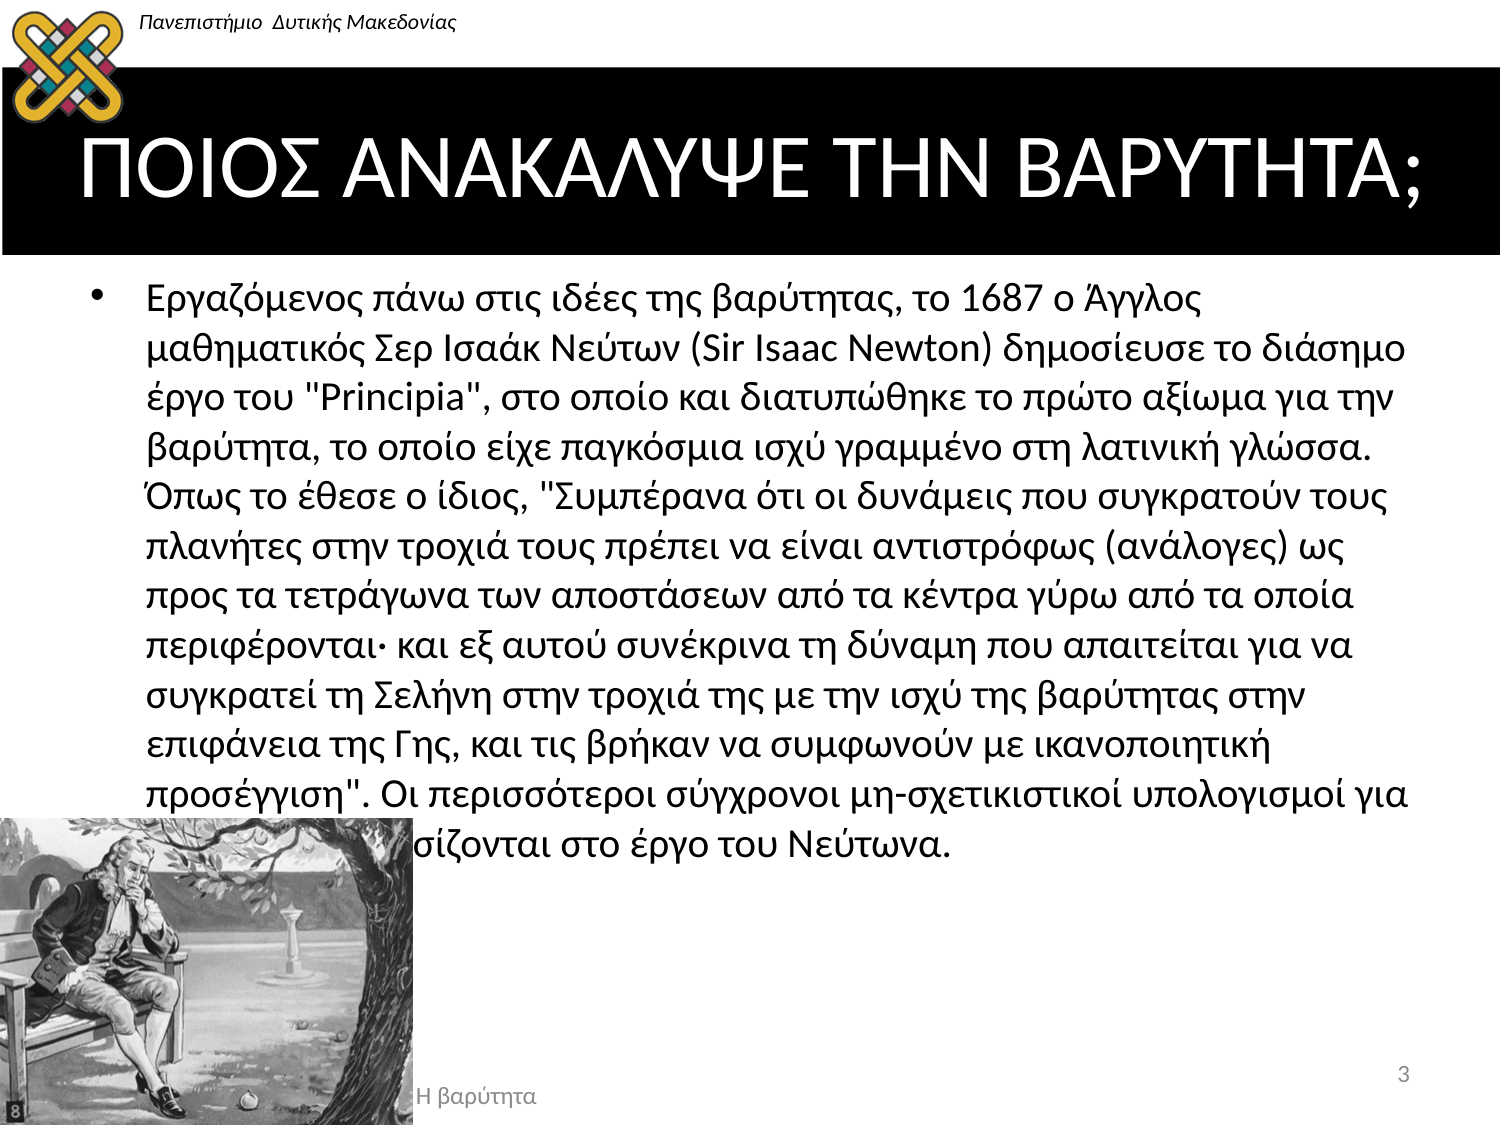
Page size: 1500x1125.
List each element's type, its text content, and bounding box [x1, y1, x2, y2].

slide_number 3 [1074, 1042, 1425, 1103]
picture [0, 0, 136, 136]
title ΠΟΙΟΣ ΑΝΑΚΑΛΥΨΕ ΤΗΝ ΒΑΡΥΤΗΤΑ; [2, 67, 1500, 255]
text_box Πανεπιστήμιο Δυτικής Μακεδονίας [137, 0, 479, 41]
picture [0, 818, 414, 1125]
list Εργαζόμενος πάνω στις ιδέες της βαρύτητας, το 1687 ο Άγγλος μαθηματικός Σερ Ισαάκ Νεύτων (Sir Isaac Newton) δημοσίευσε το διάσημο έργο του "Principia", στο οποίο και διατυπώθηκε το πρώτο αξίωμα για την βαρύτητα, το οποίο είχε παγκόσμια ισχύ γραμμένο στη λατινική γλώσσα. Όπως το έθεσε ο ίδιος, "Συμπέρανα ότι οι δυνάμεις που συγκρατούν τους πλανήτες στην τροχιά τους πρέπει να είναι αντιστρόφως (ανάλογες) ως προς τα τετράγωνα των αποστάσεων από τα κέντρα γύρω από τα οποία περιφέρονται· και εξ αυτού συνέκρινα τη δύναμη που απαιτείται για να συγκρατεί τη Σελήνη στην τροχιά της με την ισχύ της βαρύτητας στην επιφάνεια της Γης, και τις βρήκαν να συμφωνούν με ικανοποιητική προσέγγιση". Οι περισσότεροι σύγχρονοι μη-σχετικιστικοί υπολογισμοί για τη βαρύτητα βασίζονται στο έργο του Νεύτωνα. [75, 262, 1425, 894]
footer Η βαρύτητα [418, 1065, 717, 1125]
